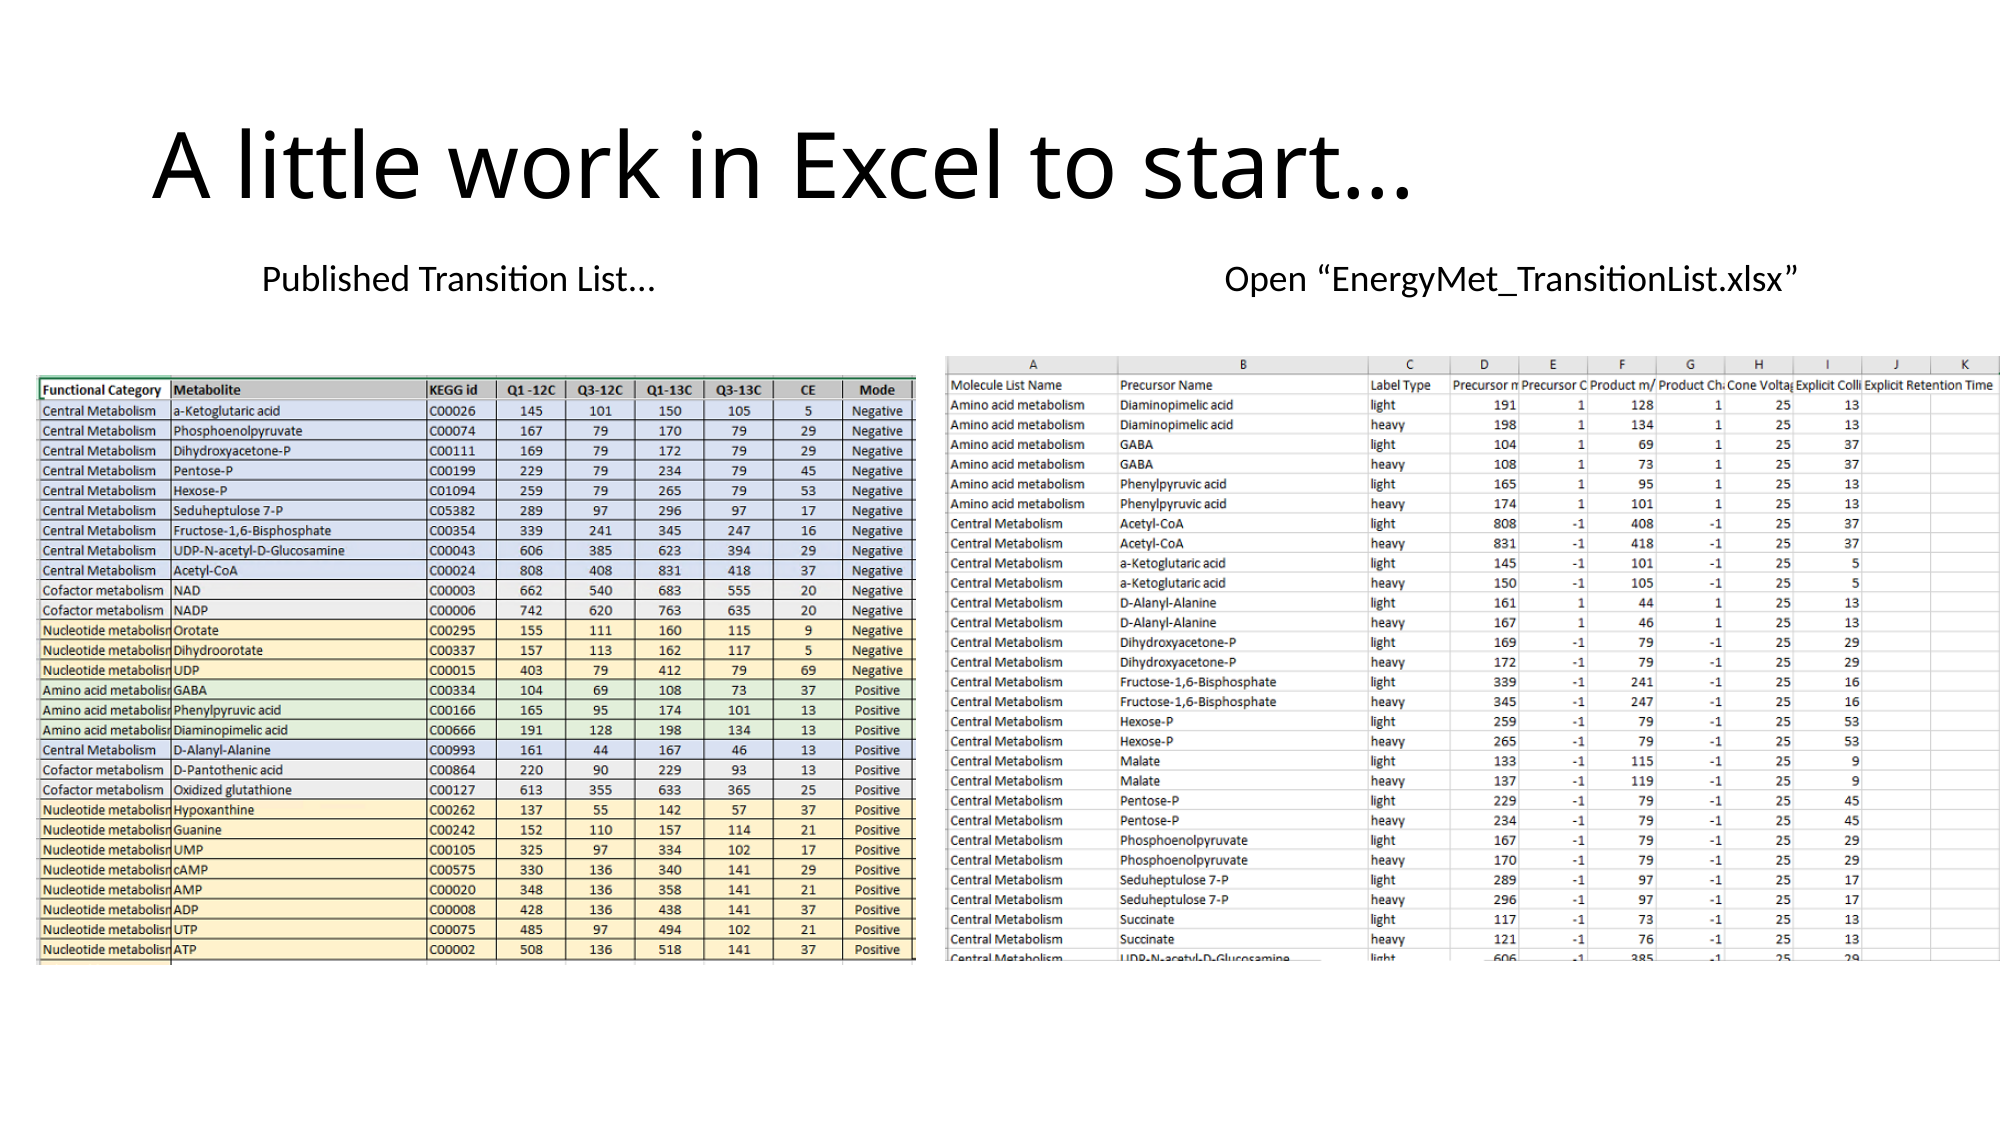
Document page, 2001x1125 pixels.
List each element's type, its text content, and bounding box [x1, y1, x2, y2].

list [36, 375, 916, 965]
text_box Published Transition List... [247, 246, 672, 307]
title A little work in Excel to start... [137, 59, 1863, 278]
picture [945, 356, 2000, 961]
text_box Open “EnergyMet_TransitionList.xlsx” [1209, 246, 1815, 307]
